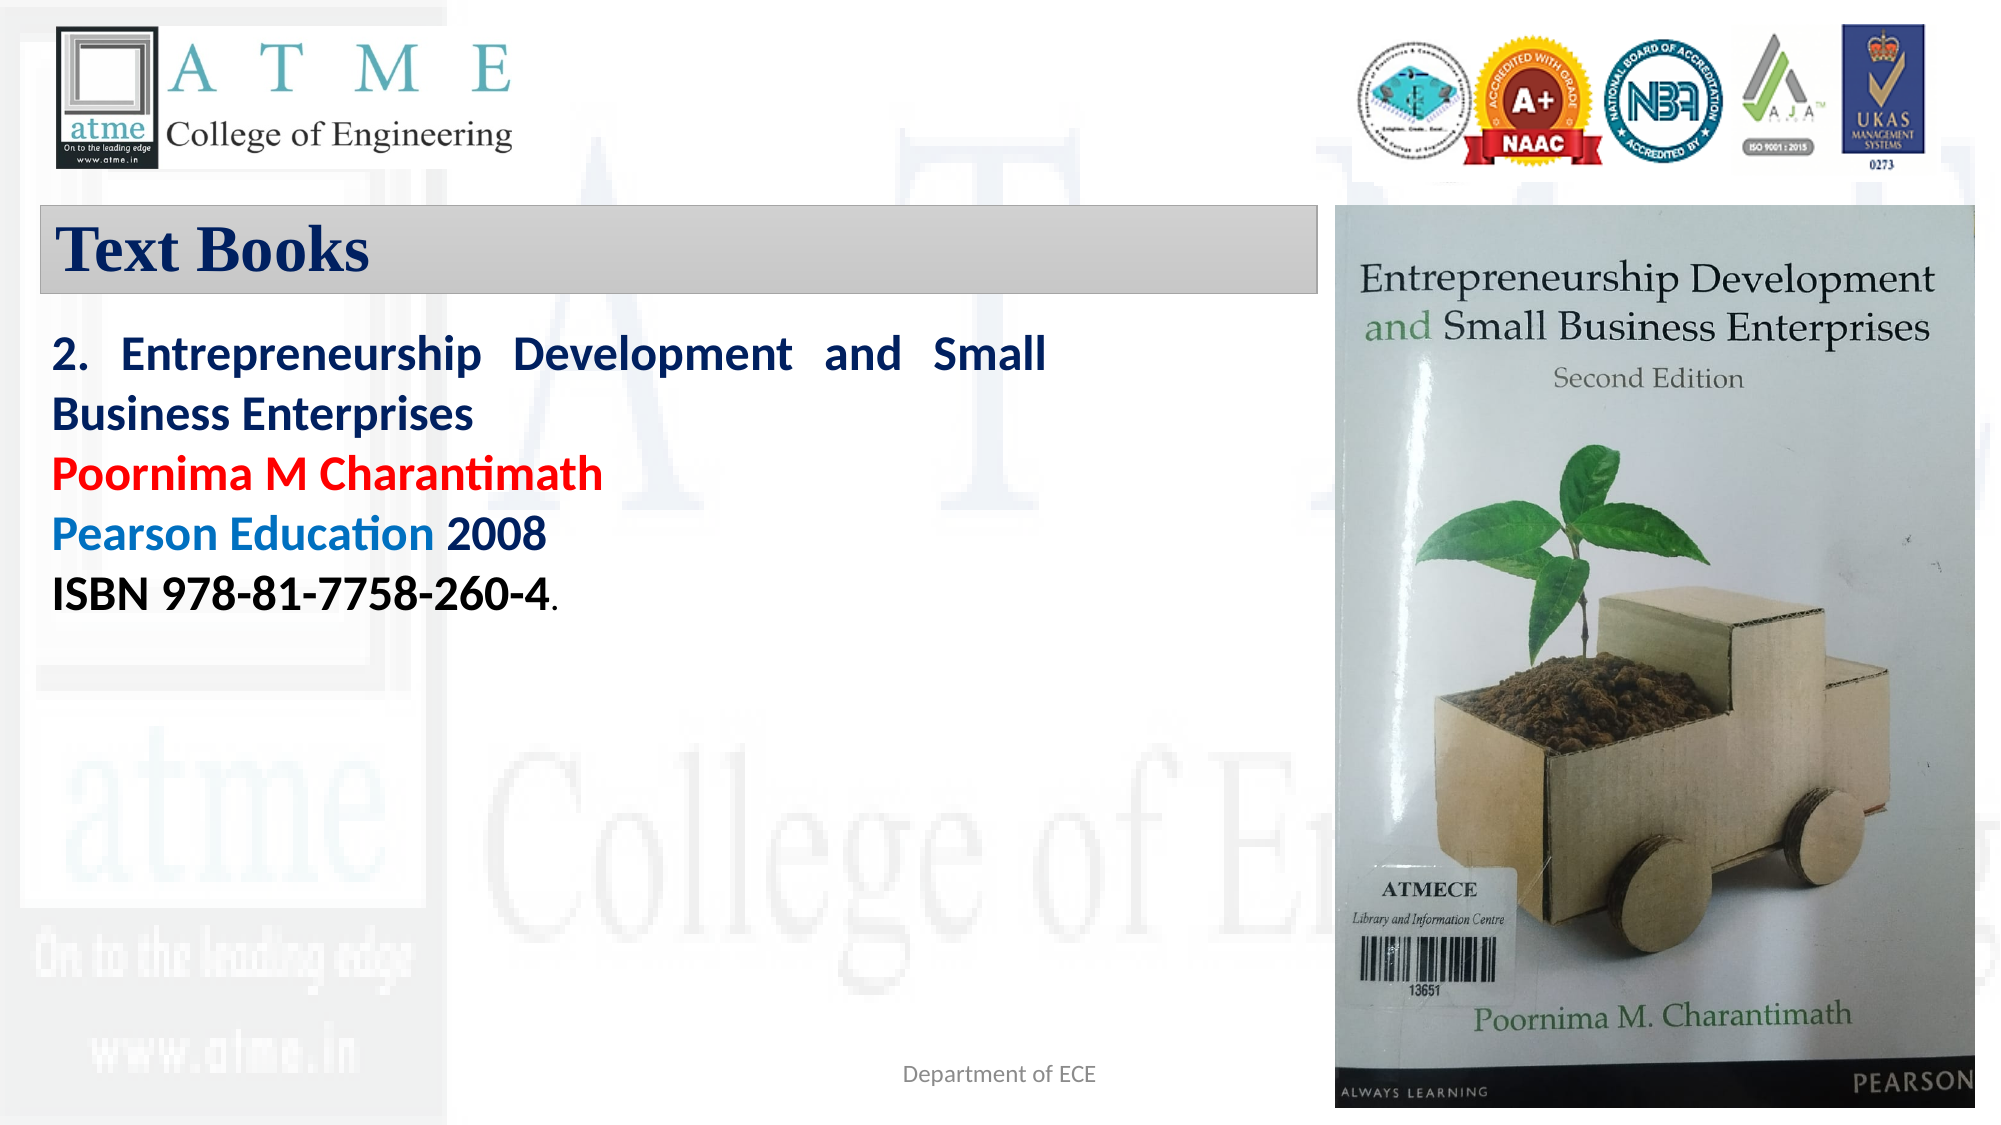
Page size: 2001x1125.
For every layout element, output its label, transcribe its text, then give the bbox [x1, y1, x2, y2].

footer Department of ECE [662, 1042, 1335, 1103]
picture [56, 26, 512, 169]
text_box 2. Entrepreneurship Development and Small Business Enterprises Poornima M Charantimath Pearson Education 2008 ISBN 978-81-7758-260-4. [36, 313, 1063, 628]
picture [1352, 24, 1941, 186]
text_box Text Books [40, 205, 1318, 294]
picture [1335, 205, 1975, 1108]
